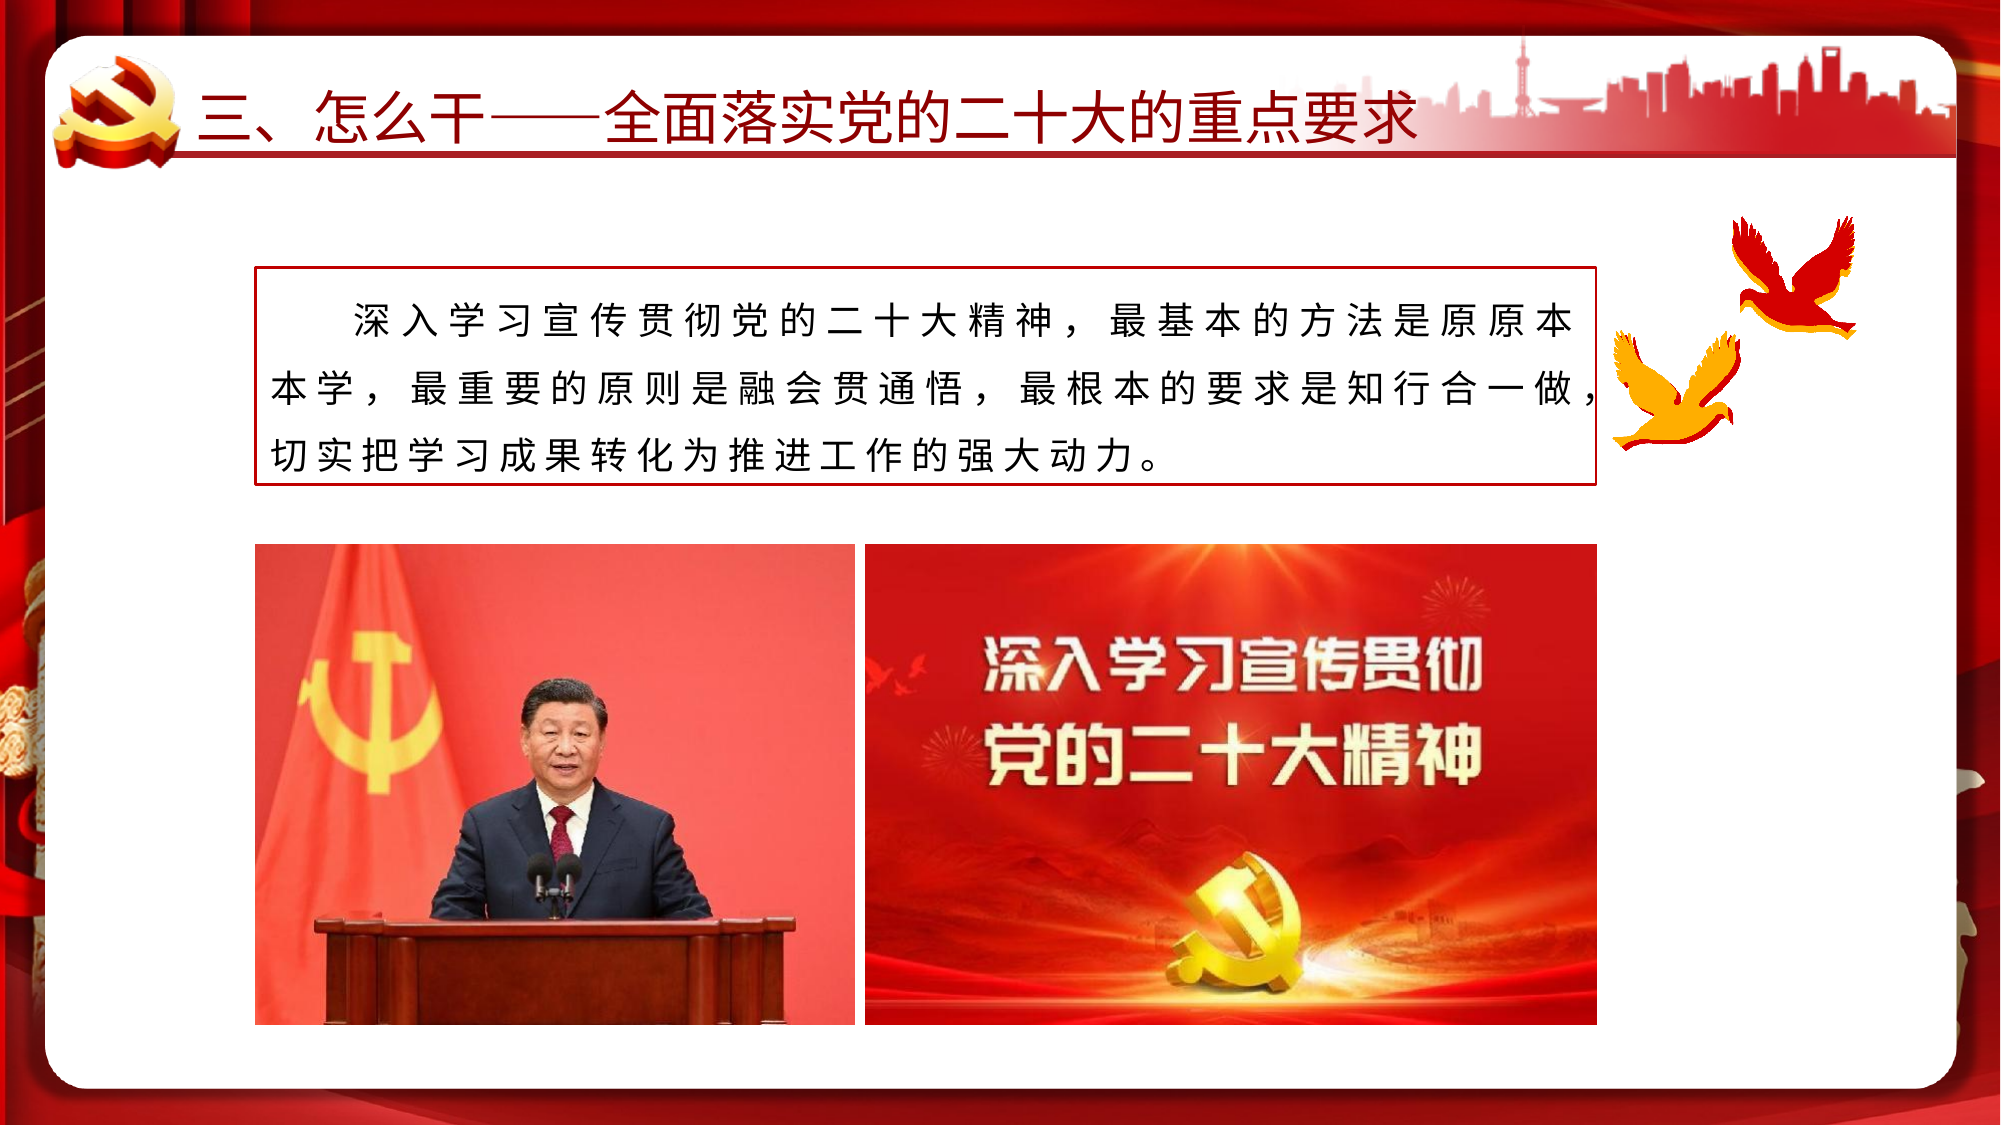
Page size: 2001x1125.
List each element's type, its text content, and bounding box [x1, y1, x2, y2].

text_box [23, 19, 1956, 186]
picture [0, 0, 2001, 1125]
text_box 深入学习宣传贯彻党的二十大精神，最基本的方法是原原本本学，最重要的原则是融会贯通悟，最根本的要求是知行合一做，切实把学习成果转化为推进工作的强大动力。 [255, 267, 1597, 485]
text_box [255, 544, 1597, 1025]
